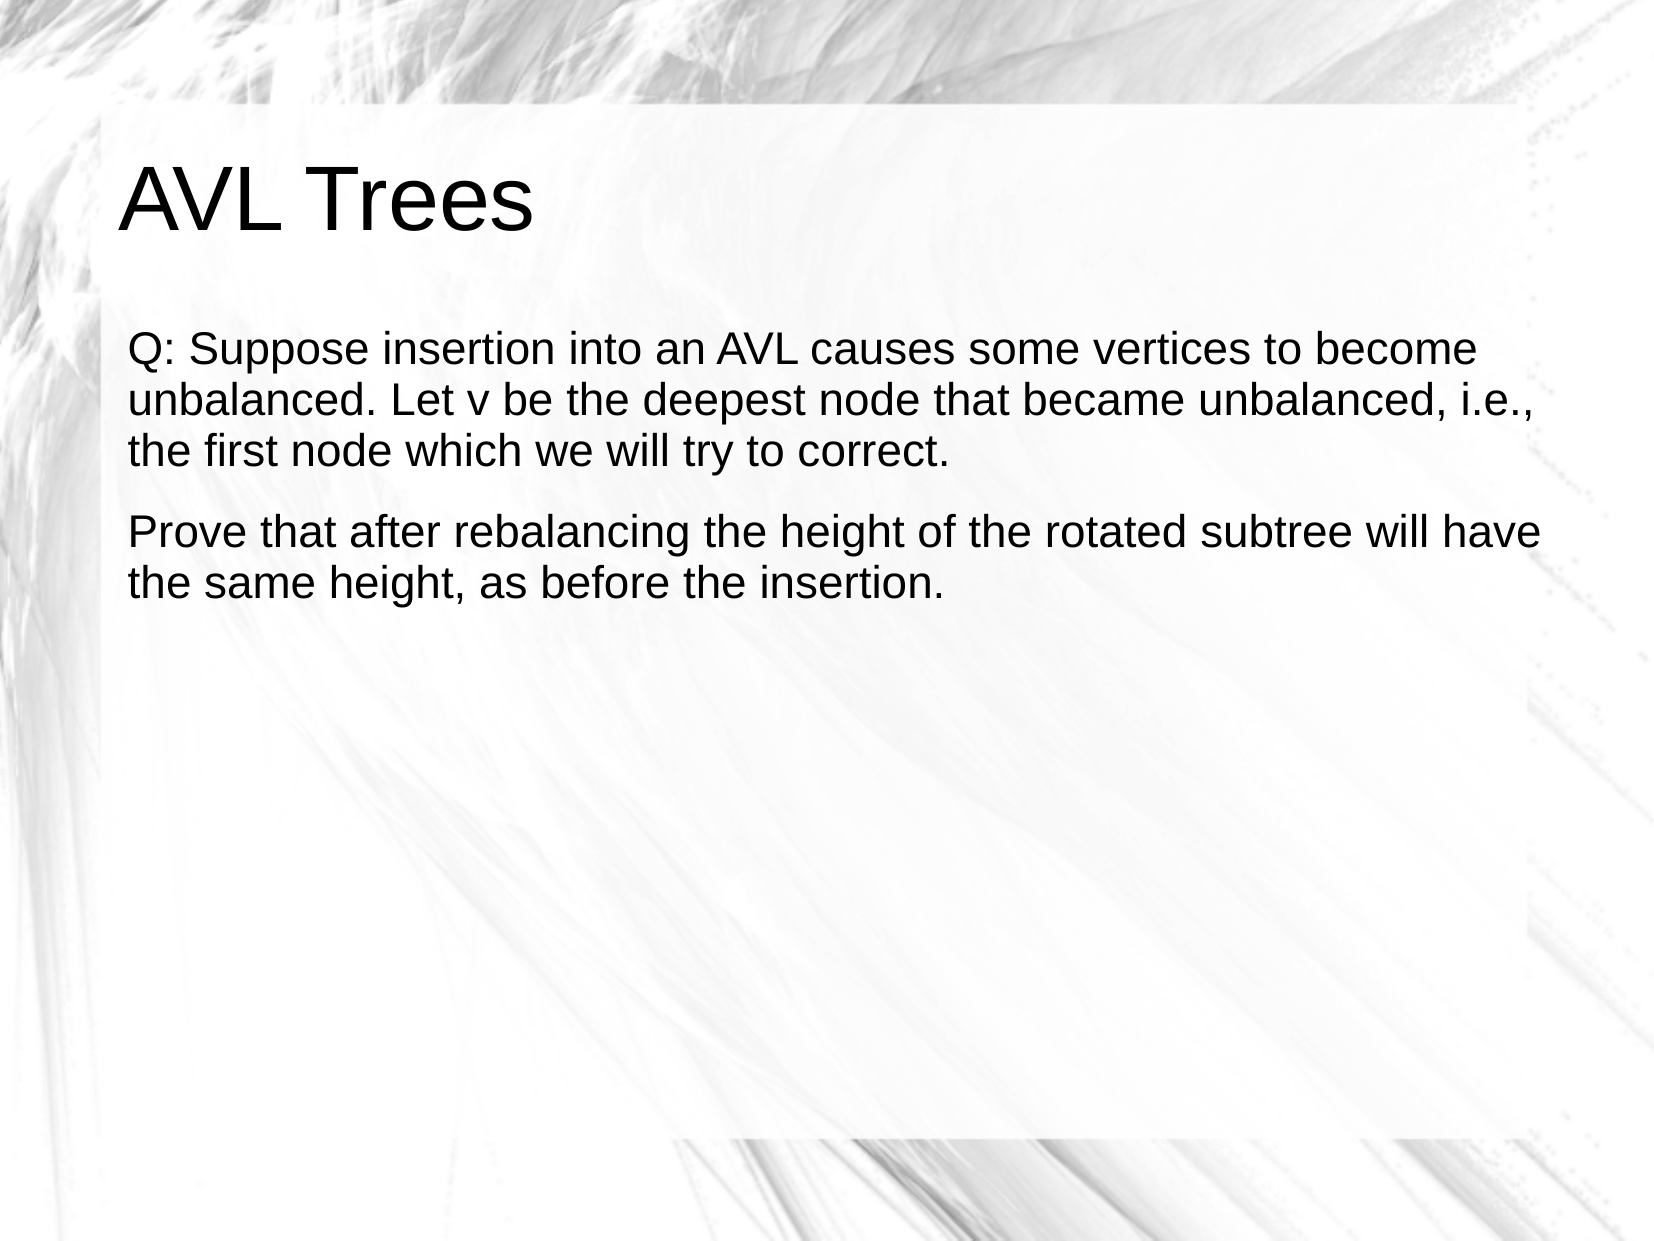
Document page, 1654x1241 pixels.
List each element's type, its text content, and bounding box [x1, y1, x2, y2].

picture [0, 0, 1654, 1241]
title AVL Trees [118, 93, 1506, 299]
list Q: Suppose insertion into an AVL causes some vertices to become unbalanced. Let v be the deepest node that became unbalanced, i.e., the first node which we will try to correct. Prove that after rebalancing the height of the rotated subtree will have the same height, as before the insertion. [118, 319, 1571, 1109]
